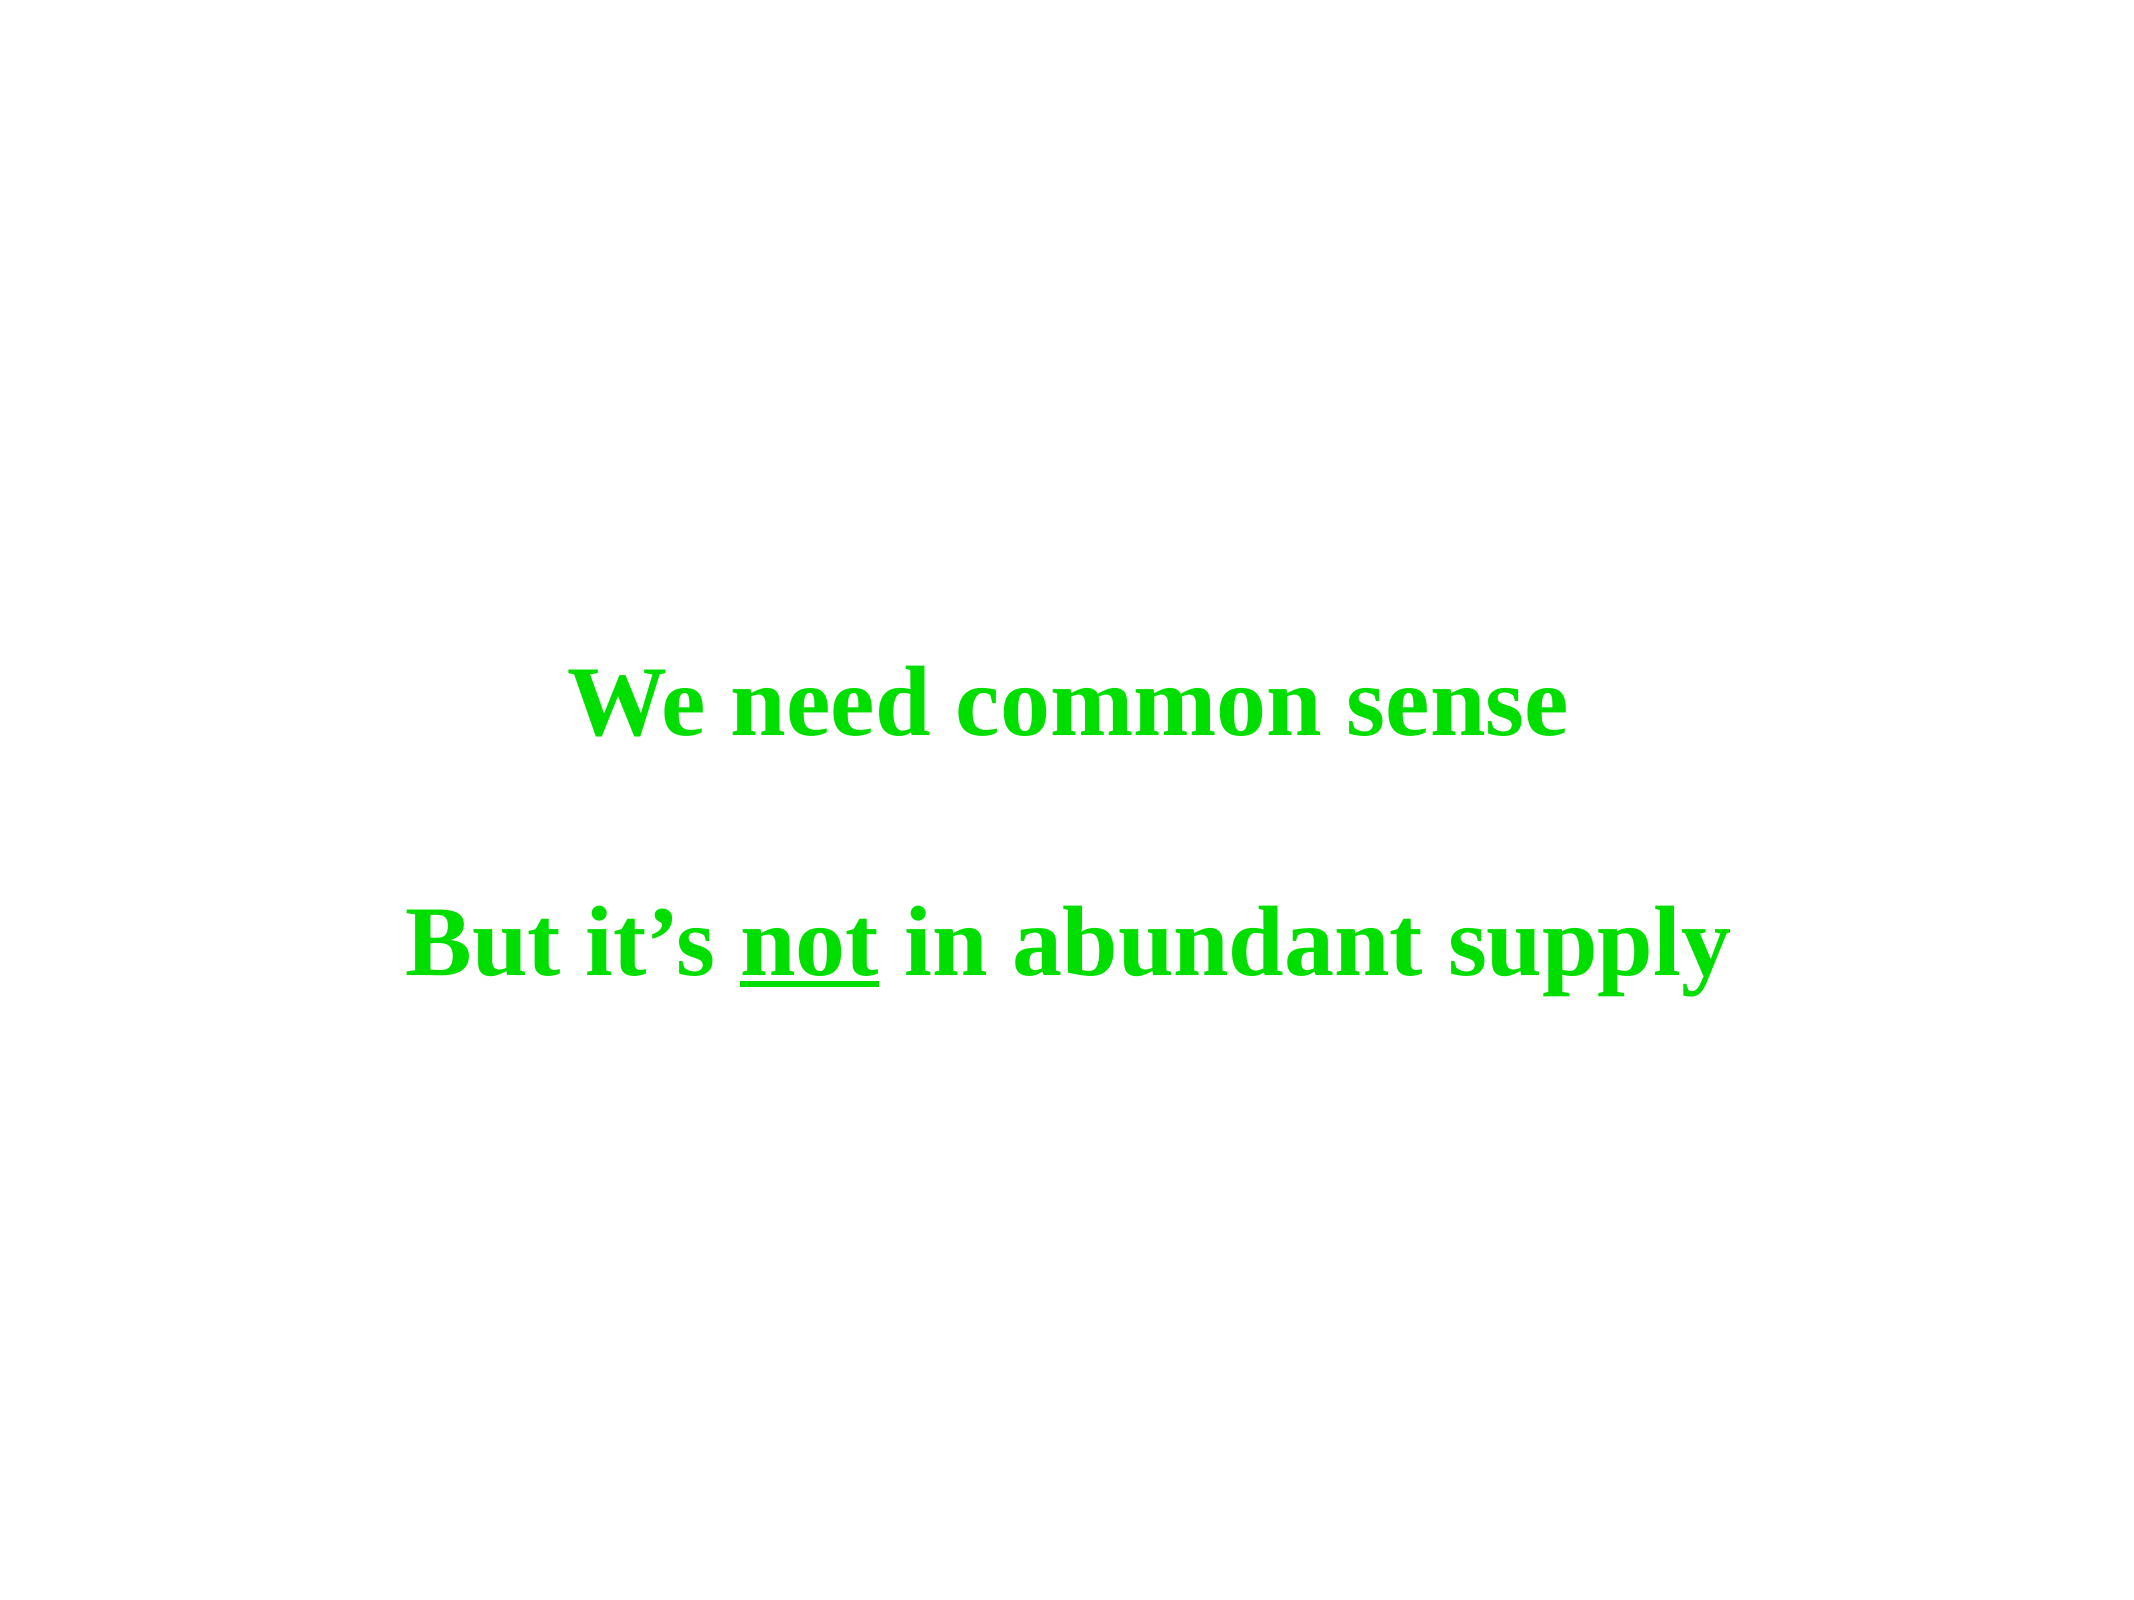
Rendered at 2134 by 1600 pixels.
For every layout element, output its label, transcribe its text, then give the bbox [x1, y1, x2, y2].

text_box We need common sense But it’s not in abundant supply [1, 624, 2134, 1007]
